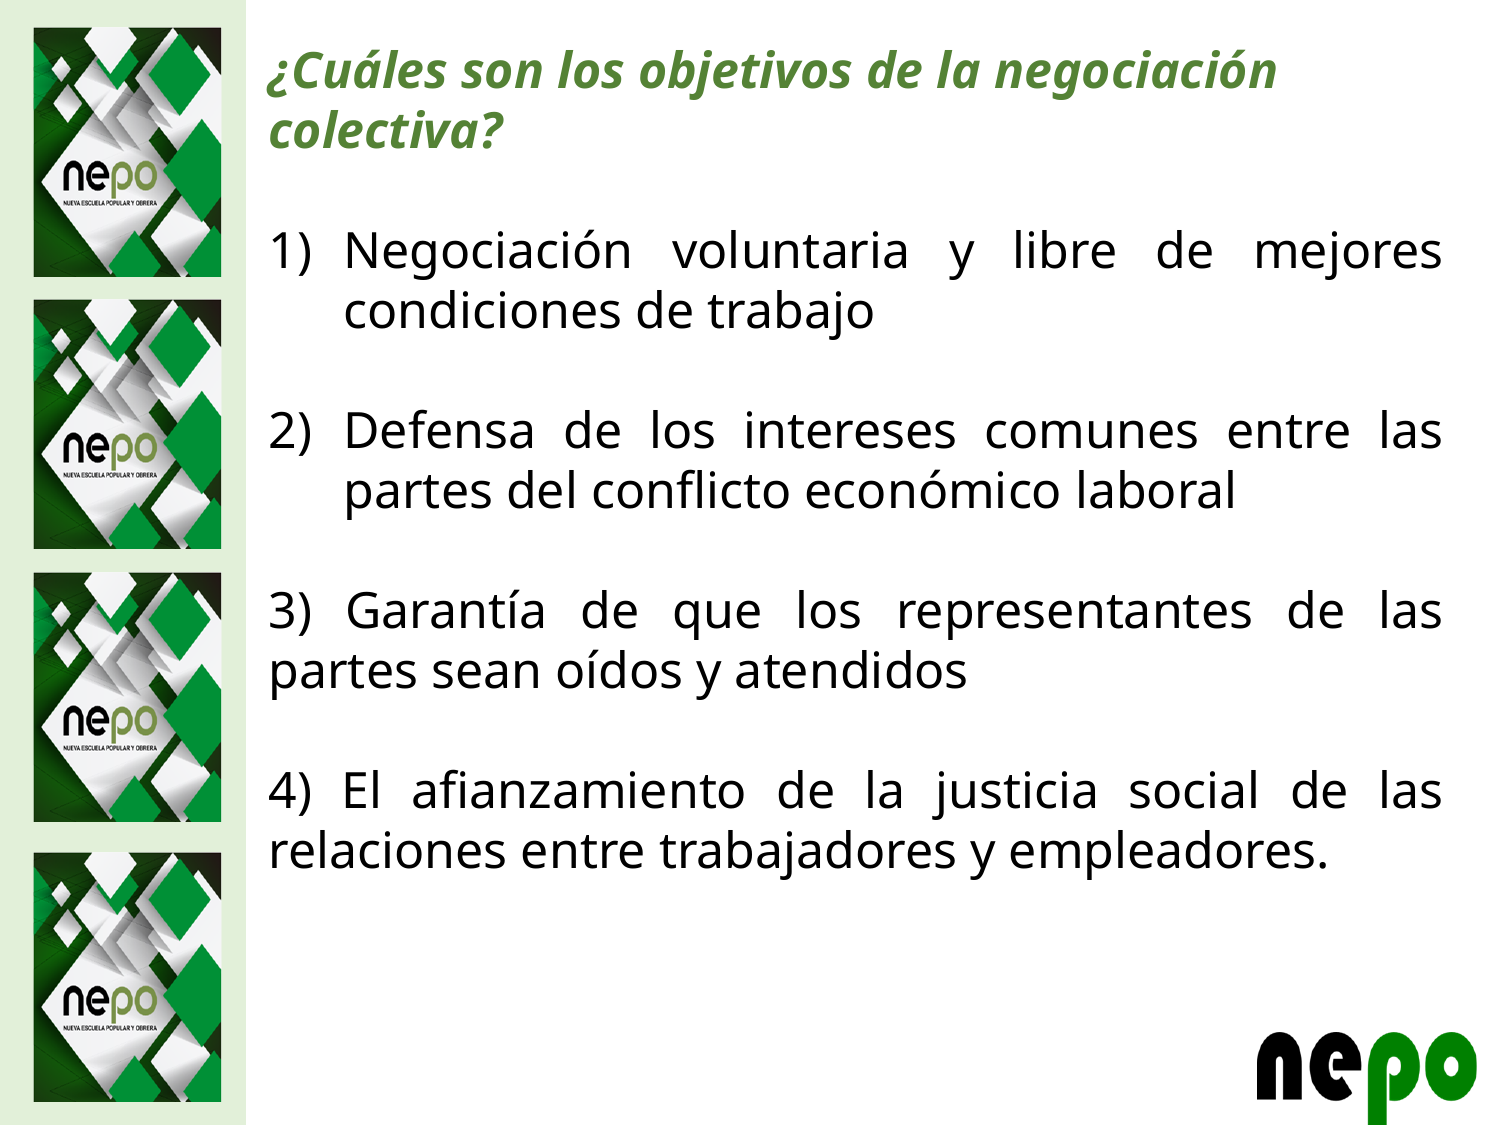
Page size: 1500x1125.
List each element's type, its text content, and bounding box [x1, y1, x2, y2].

picture [1257, 1032, 1477, 1125]
picture [0, 0, 246, 1125]
text_box ¿Cuáles son los objetivos de la negociación colectiva? Negociación voluntaria y libre de mejores condiciones de trabajo Defensa de los intereses comunes entre las partes del conflicto económico laboral 3) Garantía de que los representantes de las partes sean oídos y atendidos 4) El afianzamiento de la justicia social de las relaciones entre trabajadores y empleadores. [253, 30, 1459, 886]
